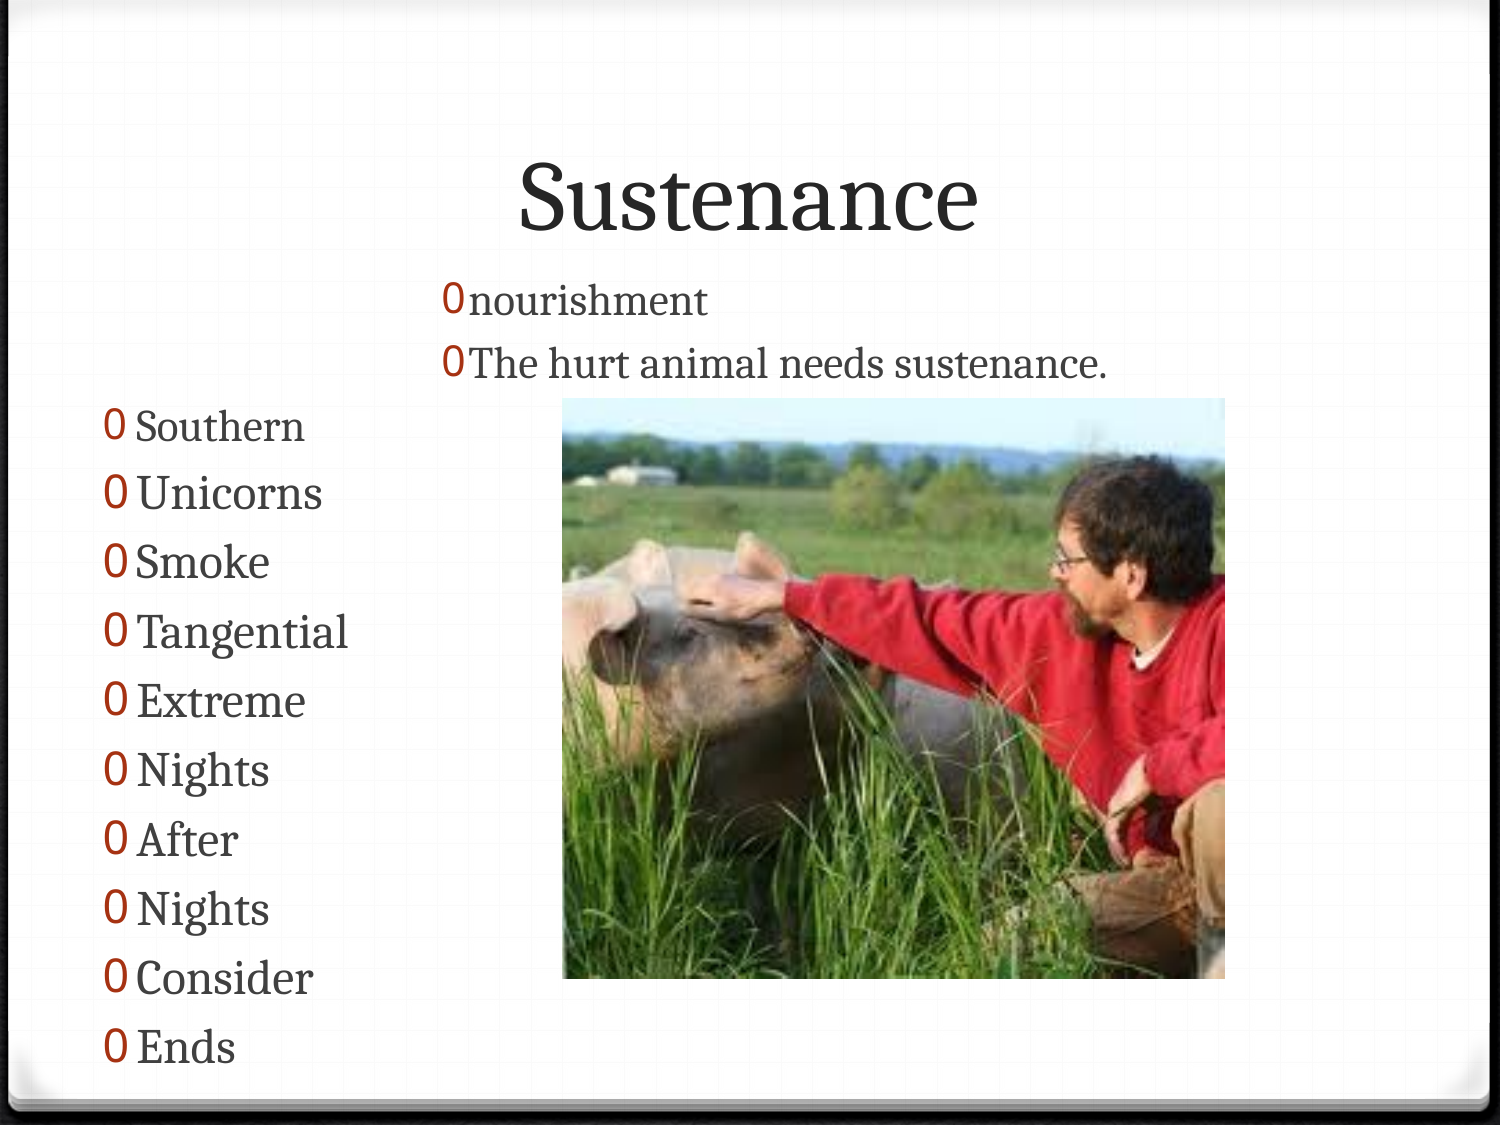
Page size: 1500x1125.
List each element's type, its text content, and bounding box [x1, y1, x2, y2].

list nourishment The hurt animal needs sustenance. Southern Unicorns Smoke Tangential Extreme Nights After Nights Consider Ends [87, 262, 1363, 1088]
title Sustenance [90, 71, 1410, 309]
picture [0, 0, 1500, 1125]
